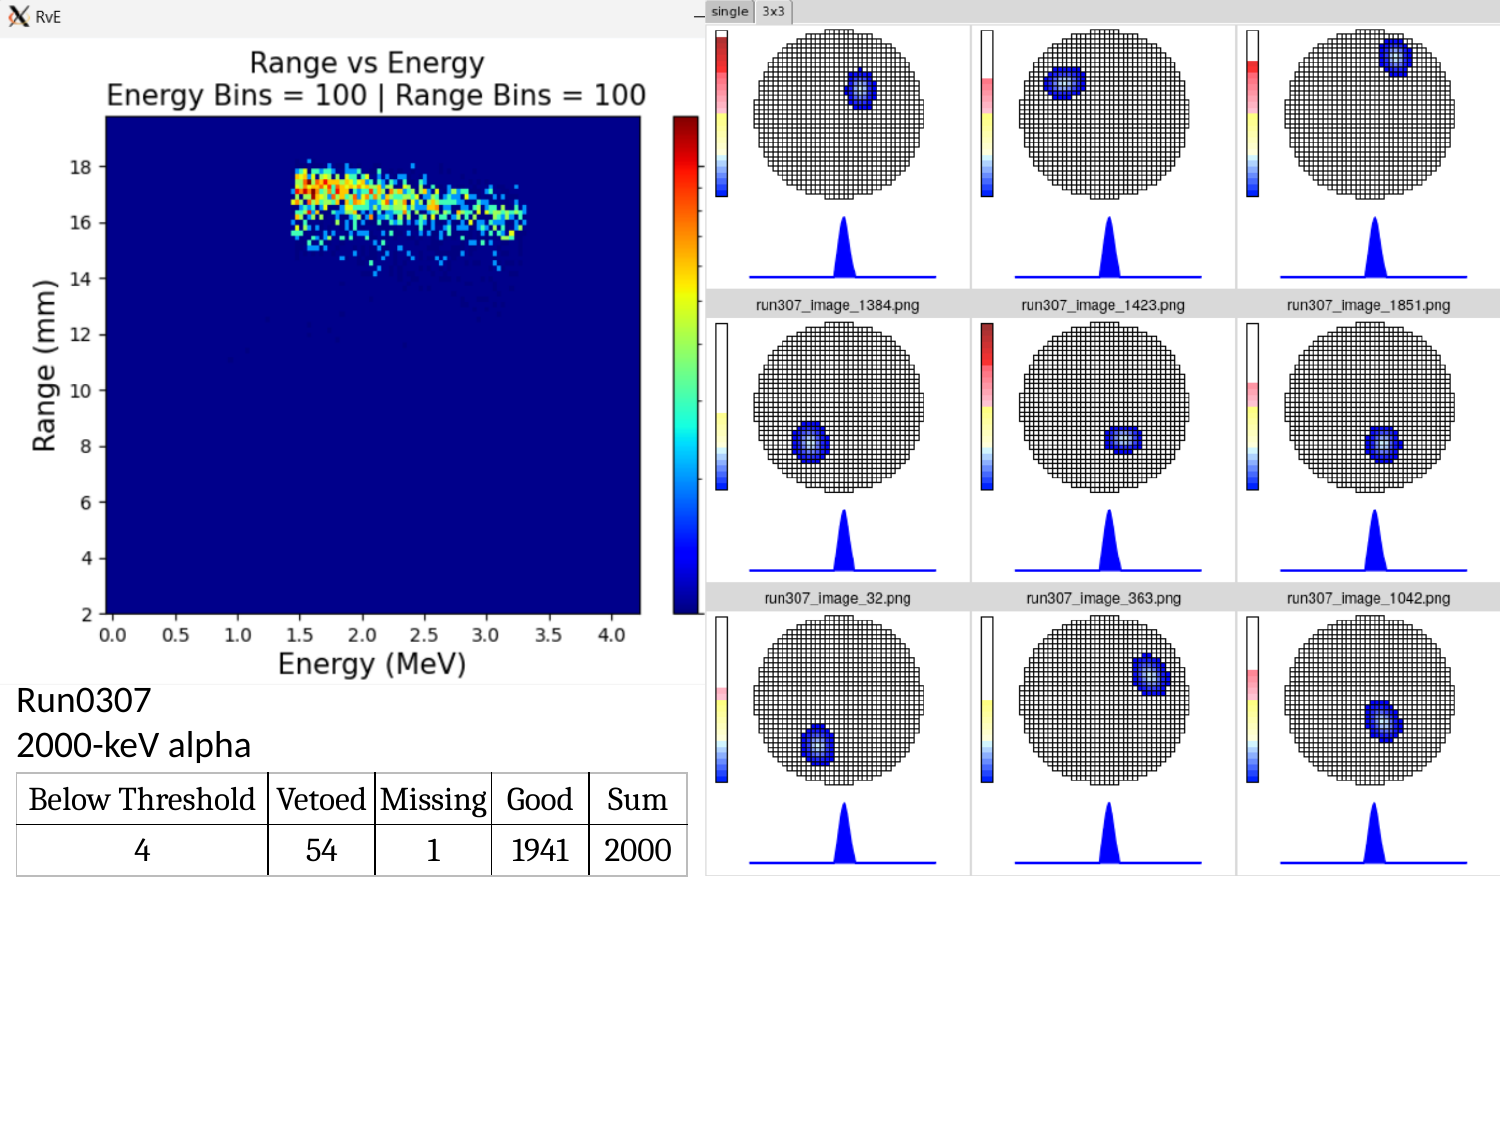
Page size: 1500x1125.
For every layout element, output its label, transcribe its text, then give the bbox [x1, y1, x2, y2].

table_header Below Threshold [17, 774, 267, 824]
table_cell 1 [376, 825, 491, 875]
picture [0, 0, 1500, 876]
table_cell 54 [269, 825, 374, 875]
text_box Run0307 2000-keV alpha [1, 685, 267, 772]
table_header Missing [376, 774, 491, 824]
table_header Sum [590, 774, 686, 824]
table_cell 1941 [492, 825, 588, 875]
table_cell 2000 [590, 825, 686, 875]
table_cell 4 [17, 825, 267, 875]
table_header Good [492, 774, 588, 824]
table_header Vetoed [269, 774, 374, 824]
